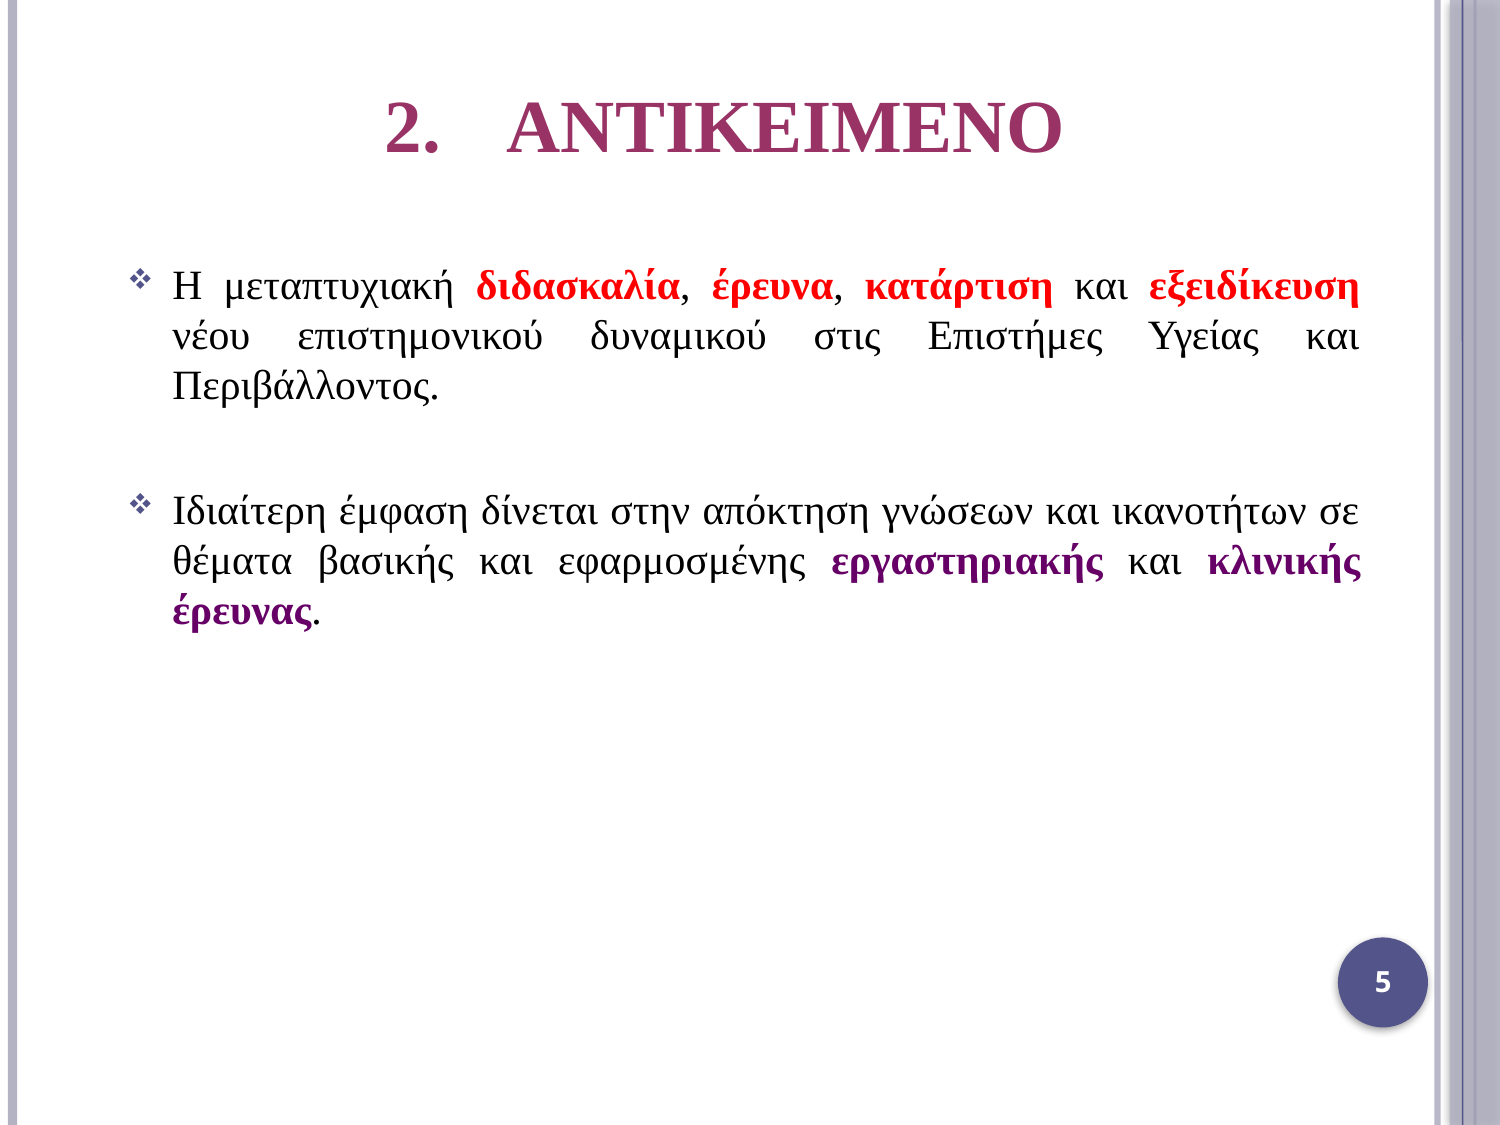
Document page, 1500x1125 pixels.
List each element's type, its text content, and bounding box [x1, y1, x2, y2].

title ΑΝΤΙΚΕΙΜΕΝΟ [24, 0, 1425, 175]
slide_number 5 [1333, 940, 1434, 1027]
list H μεταπτυχιακή διδασκαλία, έρευνα, κατάρτιση και εξειδίκευση νέου επιστημονικού δυναμικού στις Επιστήμες Υγείας και Περιβάλλοντος. Ιδιαίτερη έμφαση δίνεται στην απόκτηση γνώσεων και ικανοτήτων σε θέματα βασικής και εφαρμοσμένης εργαστηριακής και κλινικής έρευνας. [112, 249, 1375, 1000]
